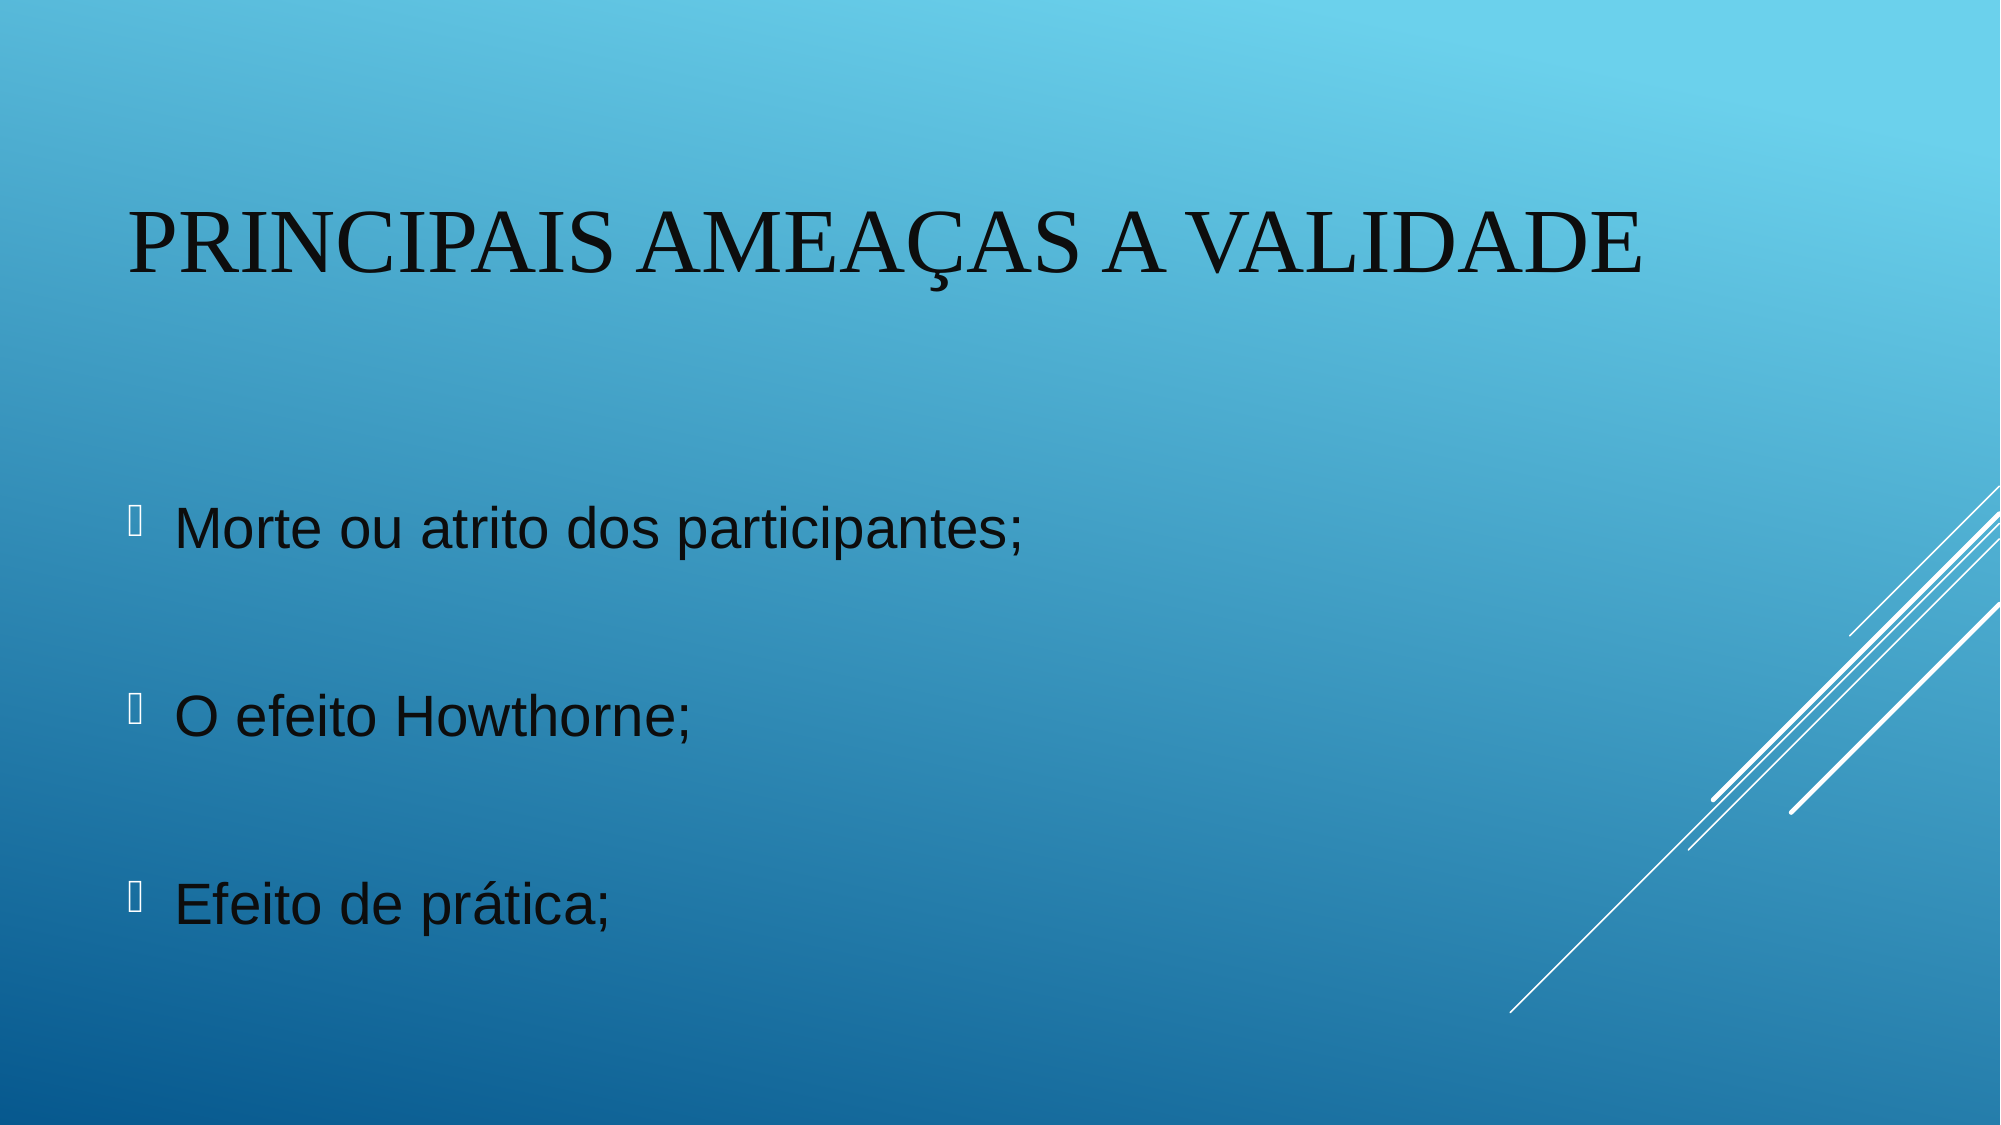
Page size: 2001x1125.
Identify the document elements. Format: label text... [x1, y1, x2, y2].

list Morte ou atrito dos participantes; O efeito Howthorne; Efeito de prática; [112, 416, 1798, 1010]
title Principais ameaças a validade [112, 112, 1697, 360]
